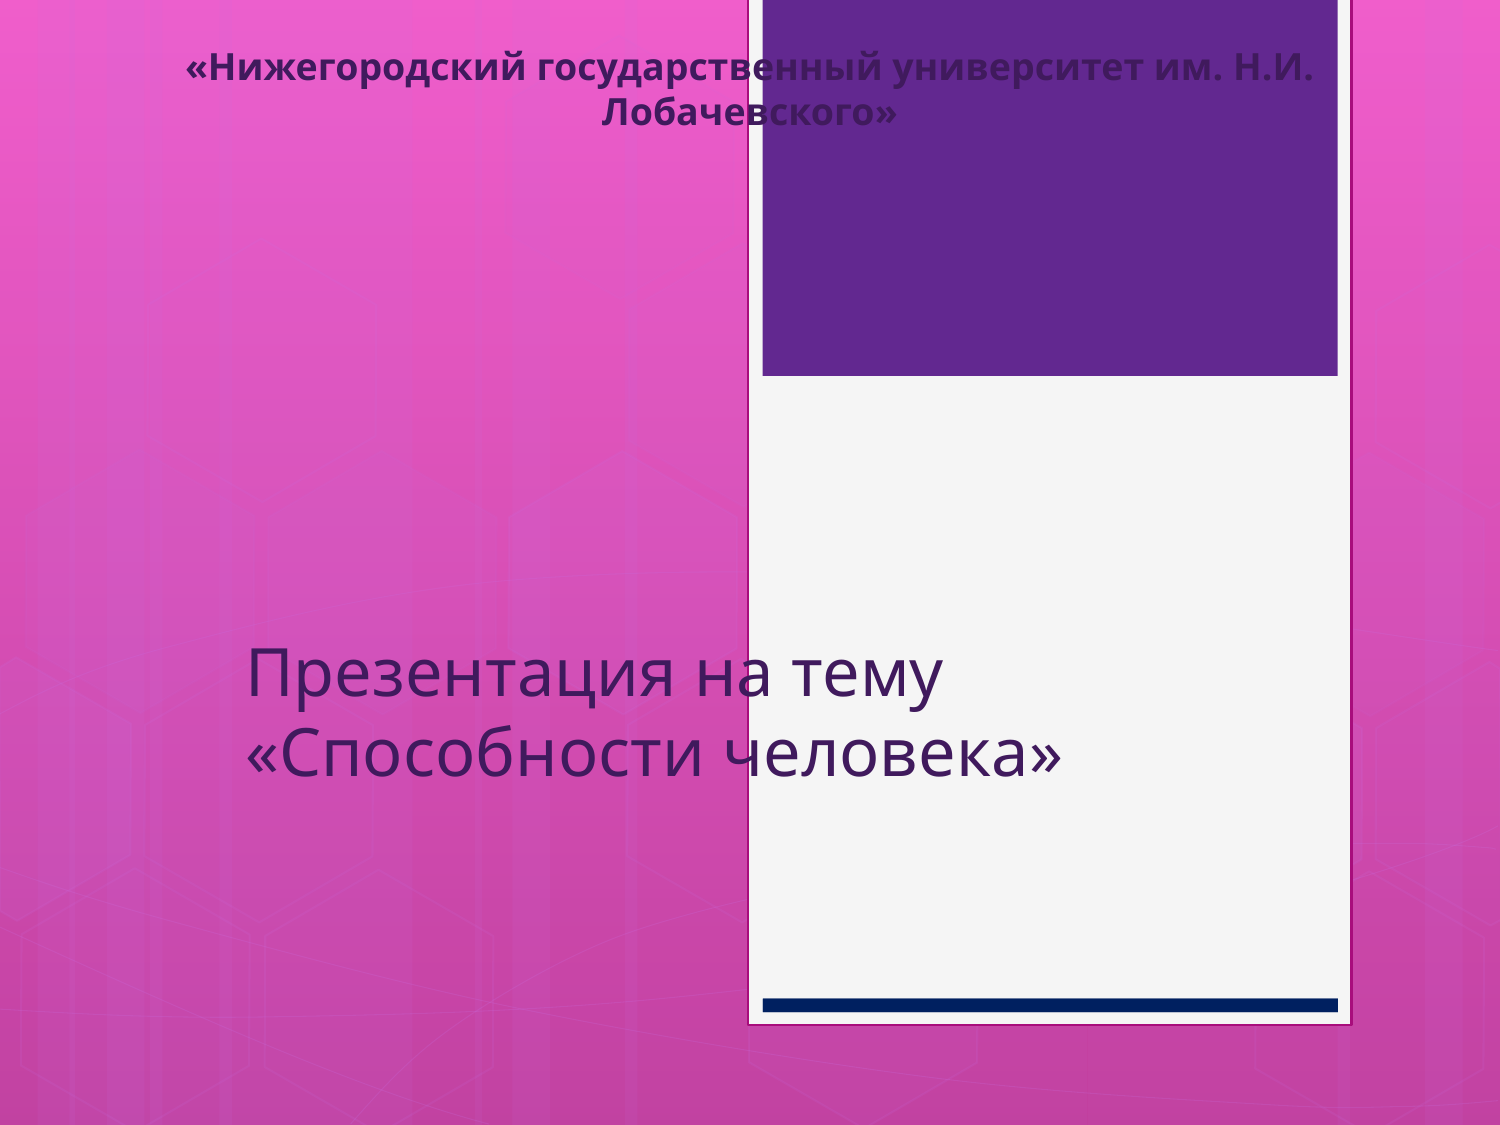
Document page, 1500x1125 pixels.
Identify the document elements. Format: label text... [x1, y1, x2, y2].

text_box «Нижегородский государственный университет им. Н.И. Лобачевского» [140, 35, 1360, 140]
title Презентация на тему «Способности человека» [230, 621, 1243, 798]
